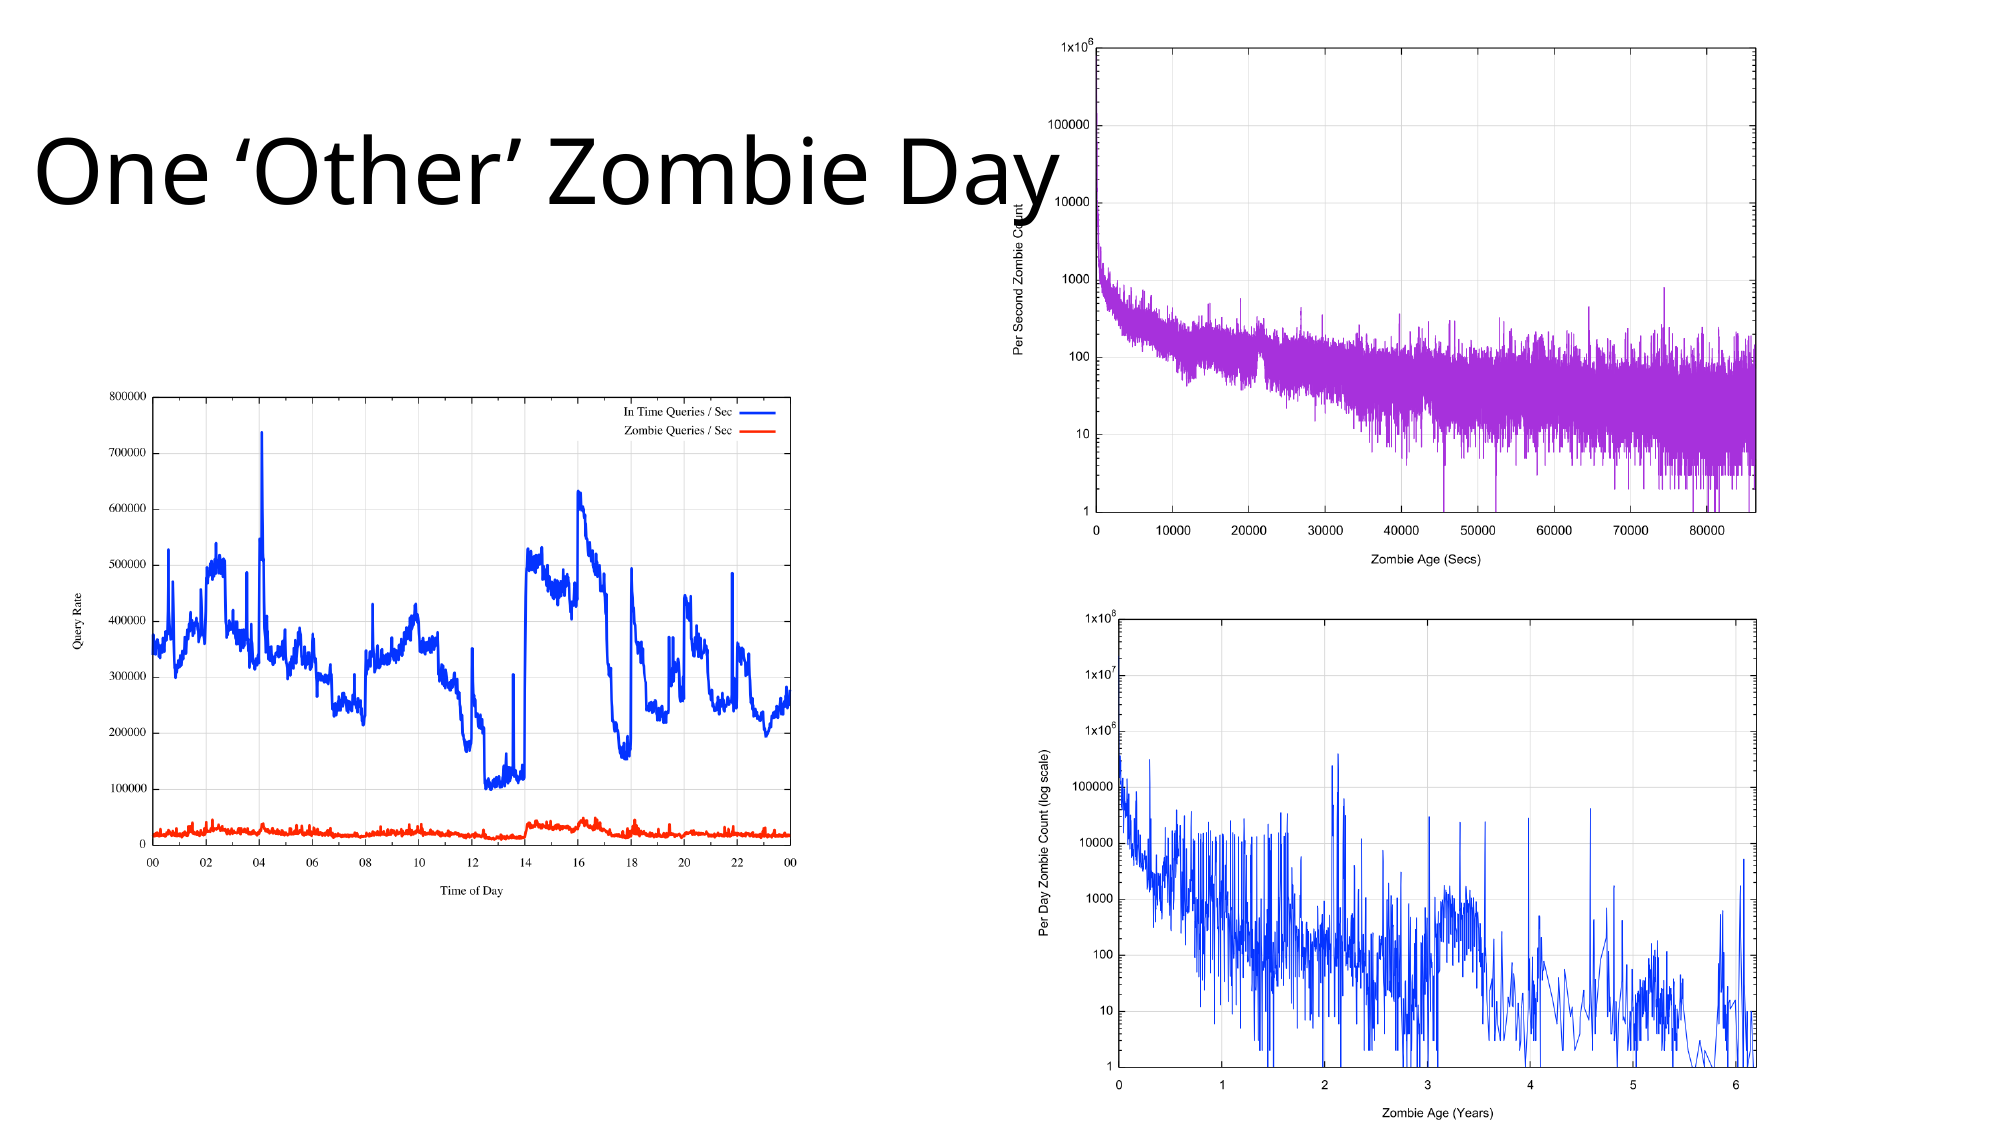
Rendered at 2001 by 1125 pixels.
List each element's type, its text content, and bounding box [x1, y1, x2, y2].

title One ‘Other’ Zombie Day [17, 66, 1003, 284]
picture [1003, 29, 1776, 572]
picture [63, 379, 810, 904]
picture [1029, 600, 1776, 1125]
